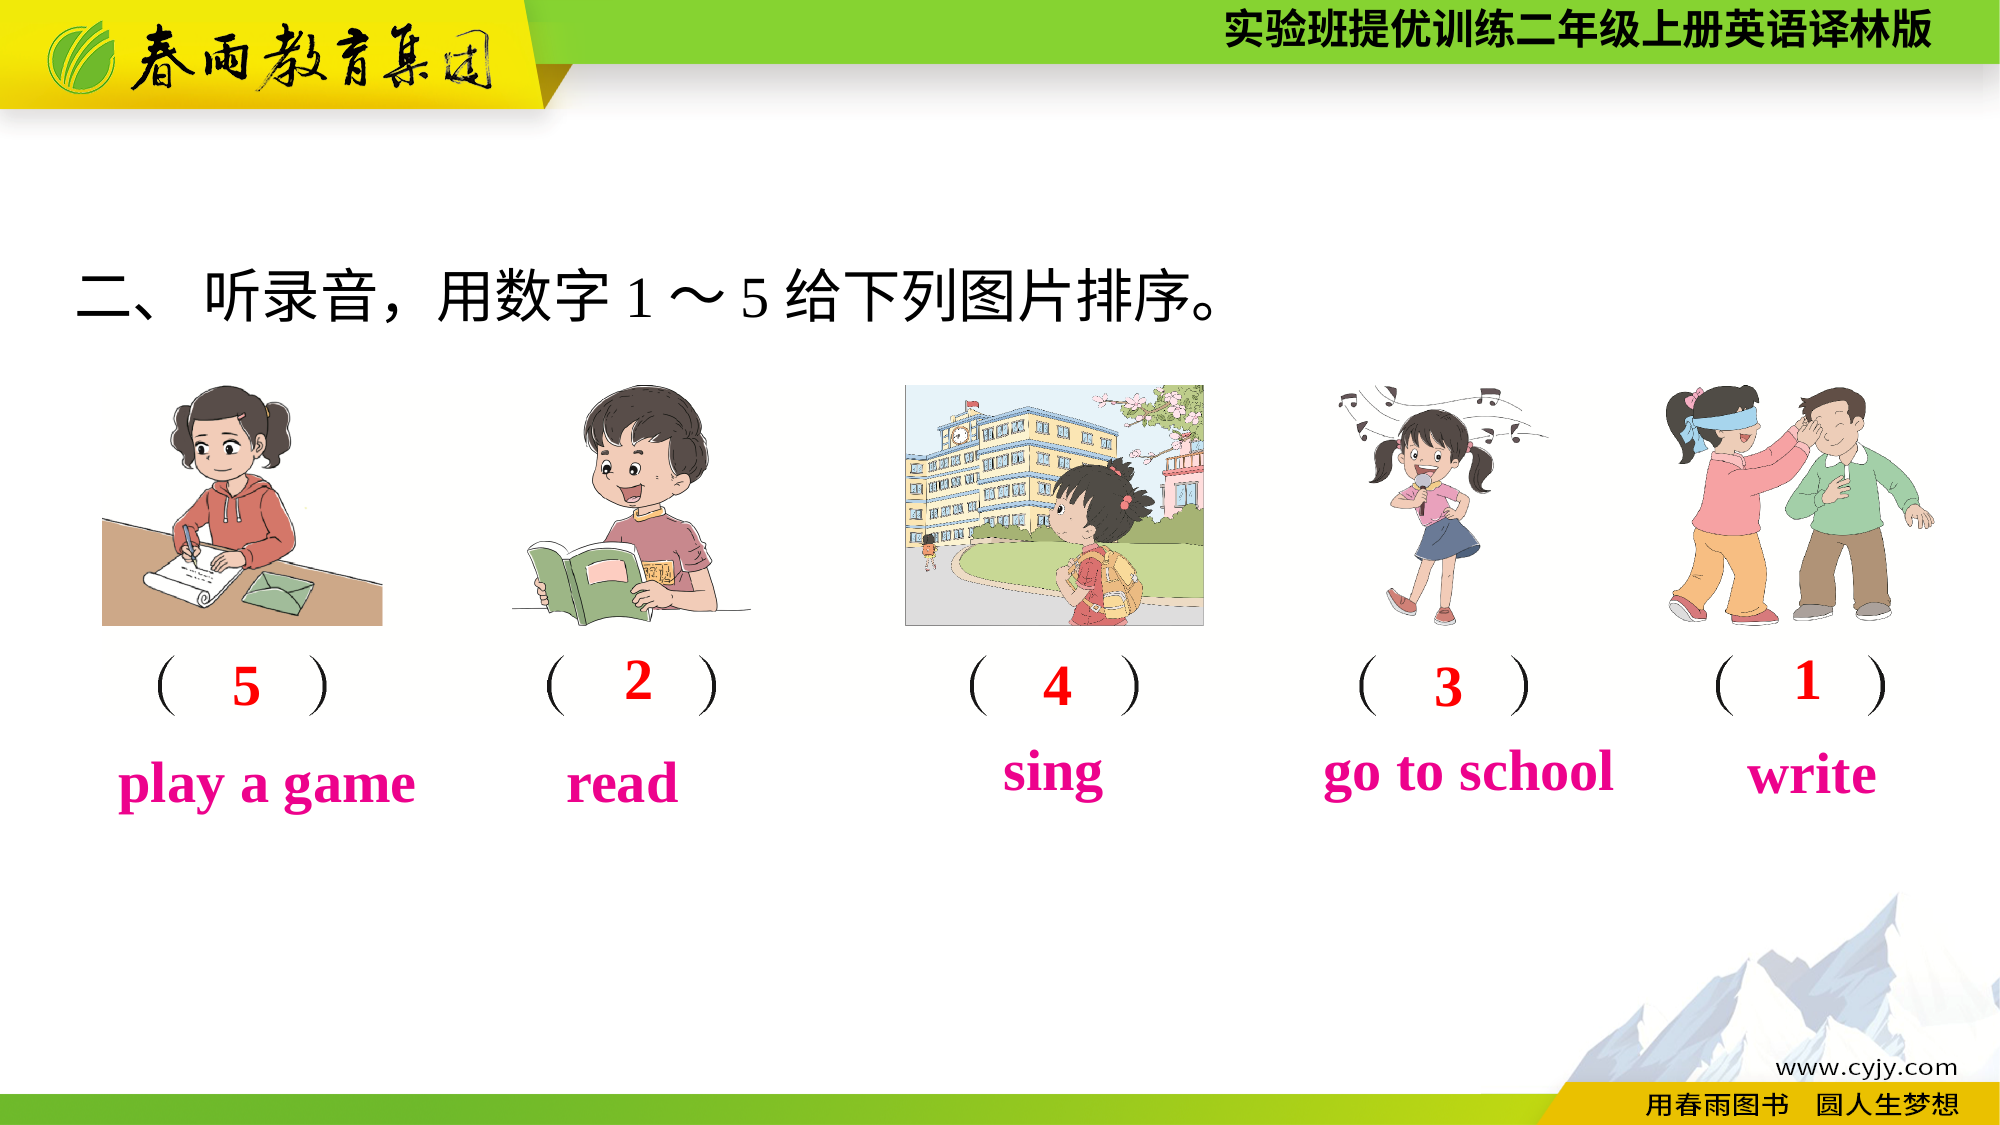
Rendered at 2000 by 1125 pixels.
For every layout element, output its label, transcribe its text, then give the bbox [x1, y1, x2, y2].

text_box read [551, 736, 694, 822]
text_box sing [988, 728, 1120, 810]
text_box play a game [103, 736, 432, 822]
text_box write [1733, 728, 1893, 813]
text_box go to school [1308, 728, 1631, 810]
picture [0, 0, 2000, 1125]
list 二、 听录音，用数字1～5给下列图片排序。 [59, 216, 1944, 325]
